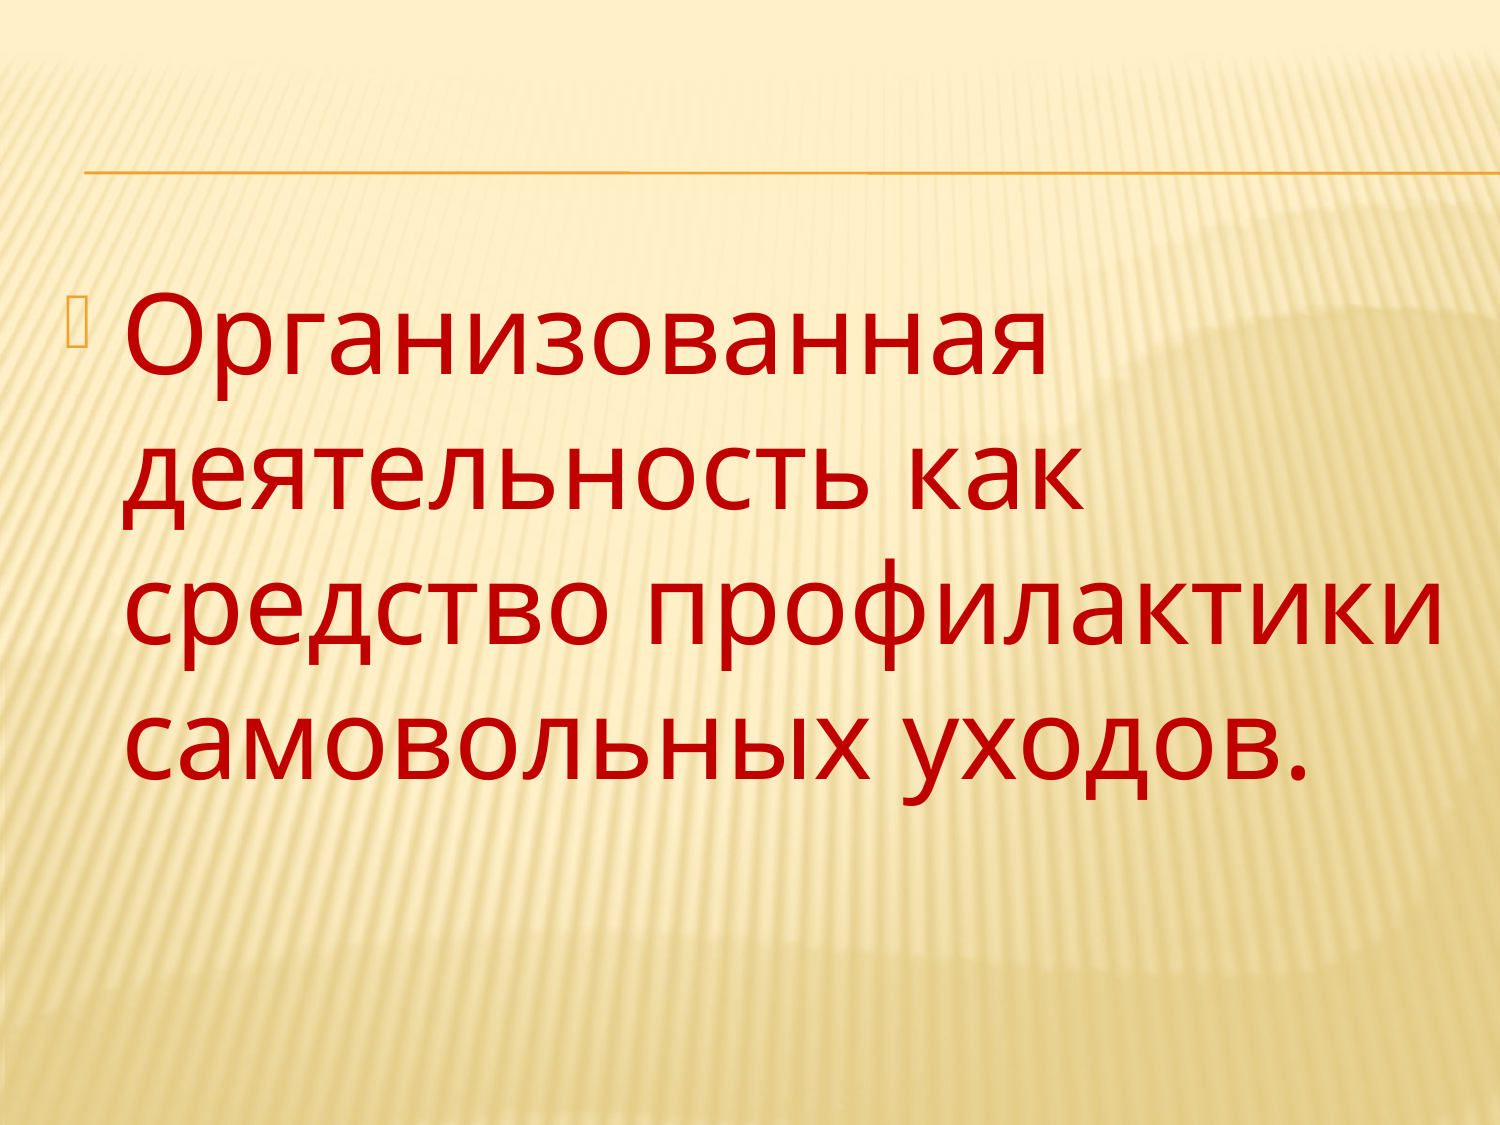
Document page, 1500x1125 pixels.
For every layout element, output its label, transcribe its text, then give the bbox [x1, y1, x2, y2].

list Организованная деятельность как средство профилактики самовольных уходов. [50, 254, 1475, 998]
